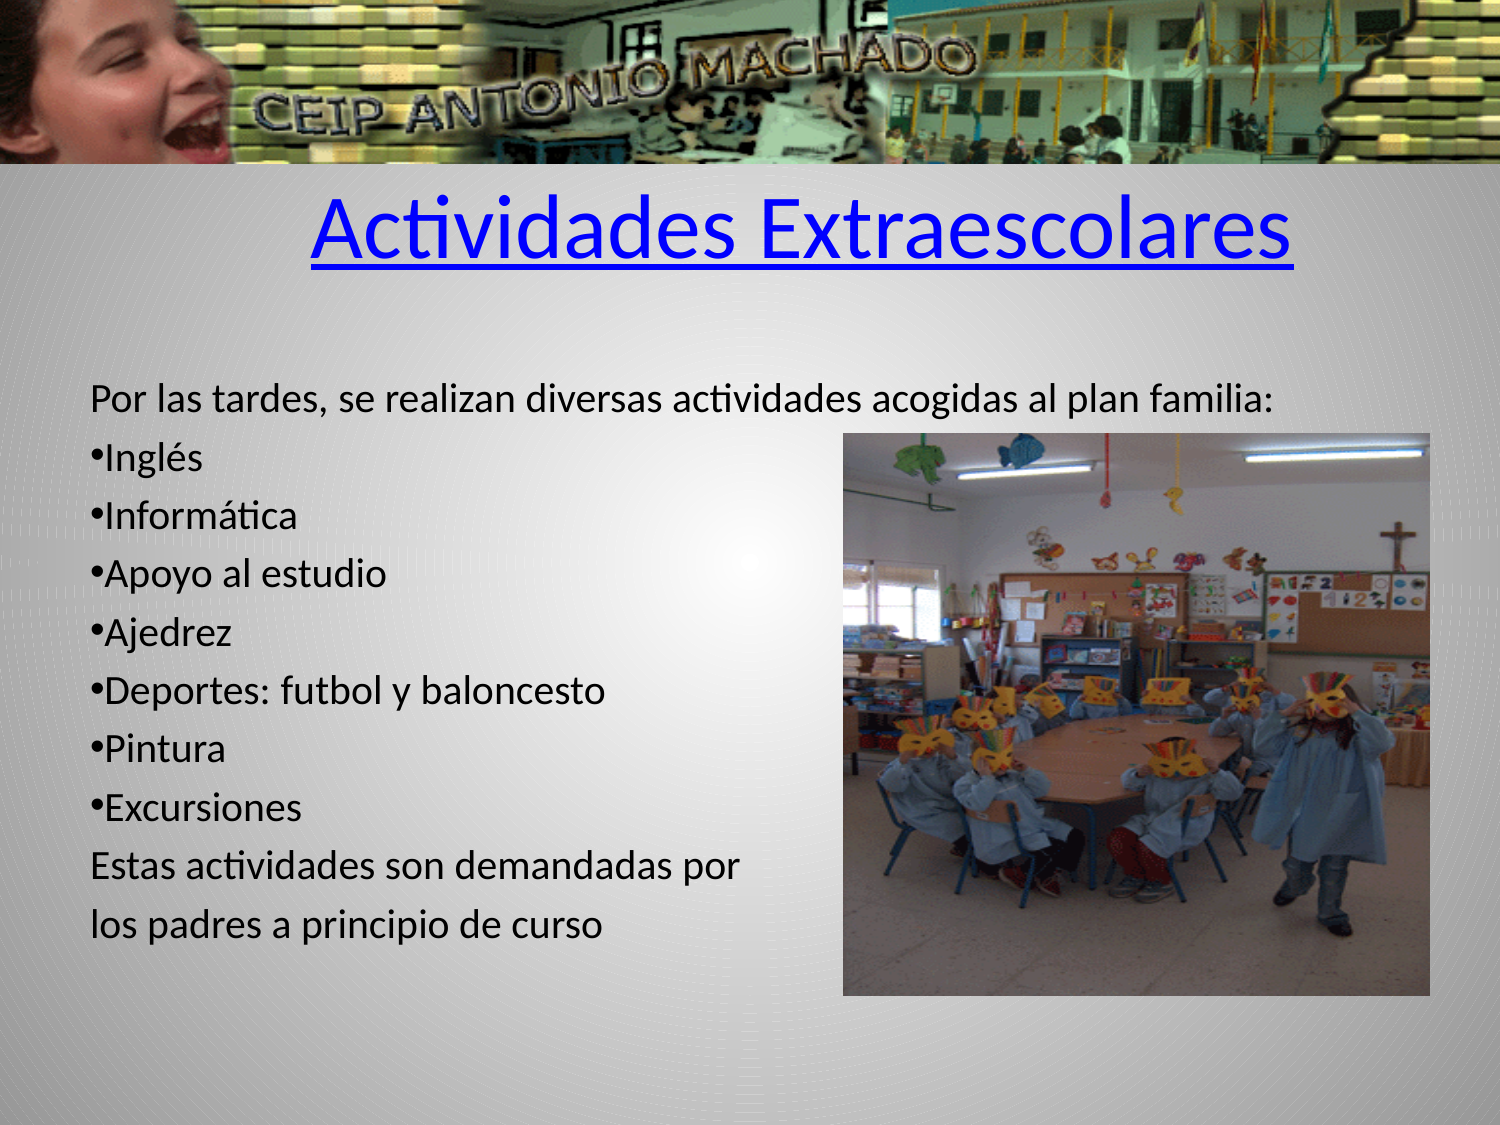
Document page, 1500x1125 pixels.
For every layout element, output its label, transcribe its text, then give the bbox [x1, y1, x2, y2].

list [0, 0, 1500, 165]
picture [843, 433, 1430, 997]
list Por las tardes, se realizan diversas actividades acogidas al plan familia: Inglés Informática Apoyo al estudio Ajedrez Deportes: futbol y baloncesto Pintura Excursiones Estas actividades son demandadas por los padres a principio de curso [75, 363, 1430, 1079]
title Actividades Extraescolares [281, 176, 1325, 285]
